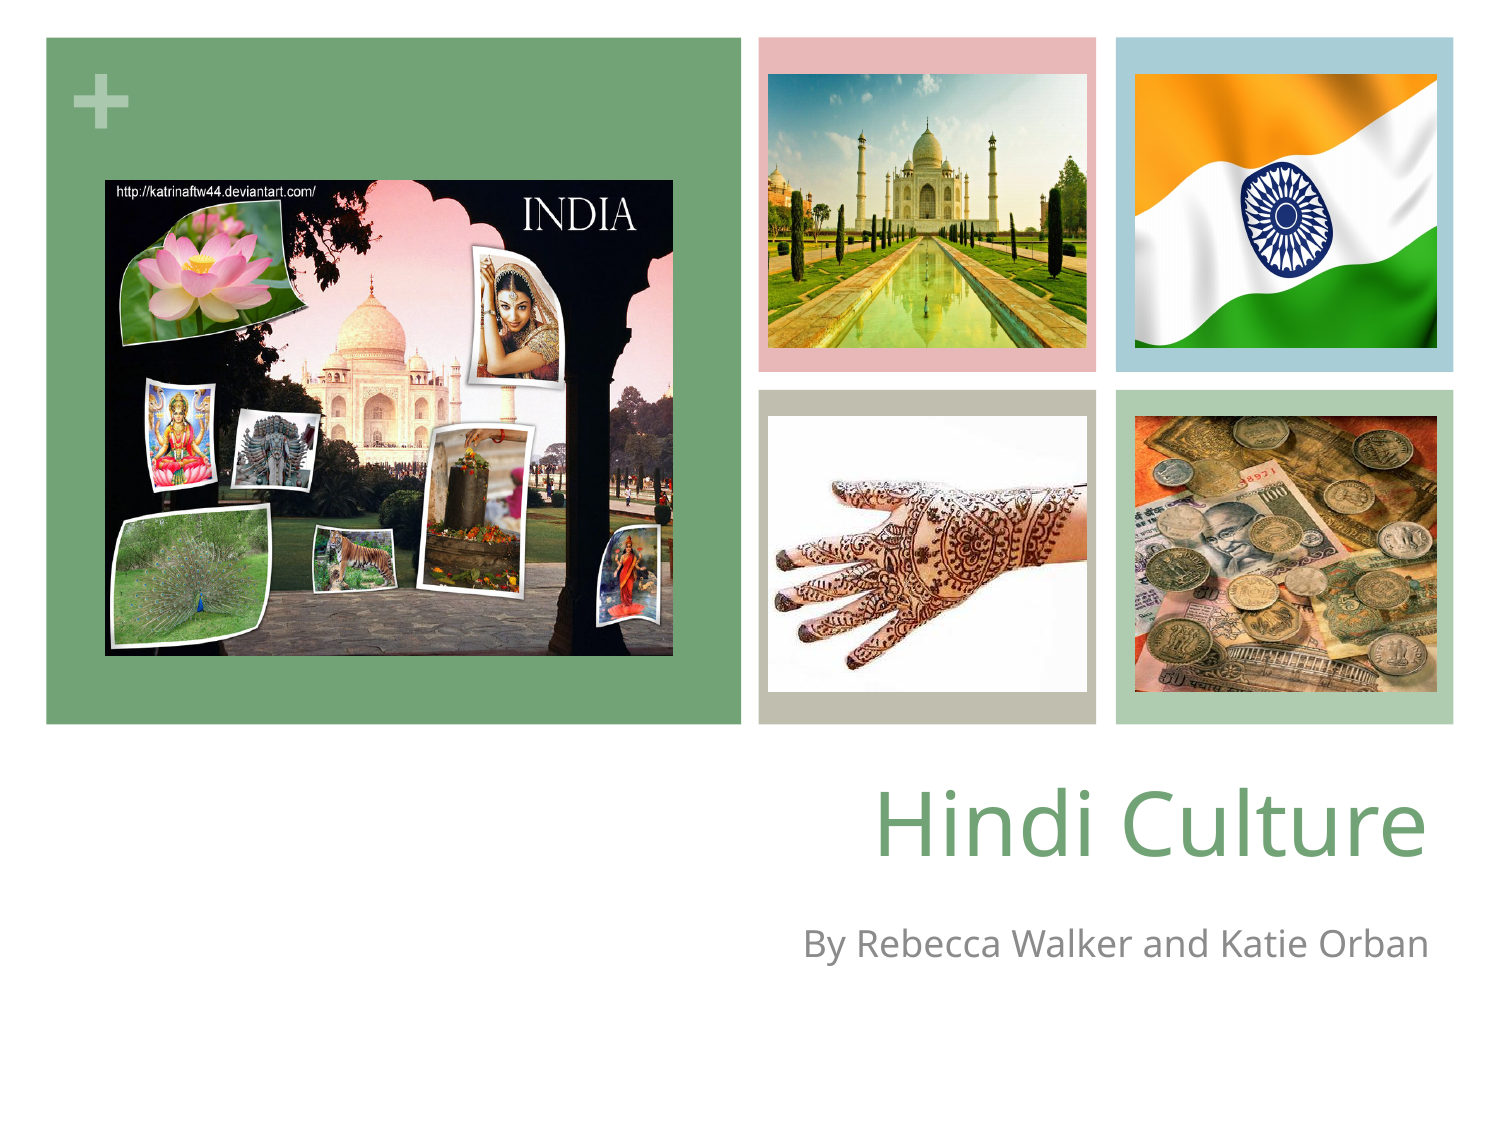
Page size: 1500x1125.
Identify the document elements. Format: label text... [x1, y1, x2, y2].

picture [767, 416, 1087, 693]
title Hindi Culture [787, 758, 1450, 912]
text_box [105, 102, 692, 656]
subtitle By Rebecca Walker and Katie Orban [787, 912, 1450, 1036]
picture [104, 179, 673, 656]
picture [767, 74, 1087, 348]
picture [1134, 74, 1437, 348]
picture [1134, 416, 1437, 693]
